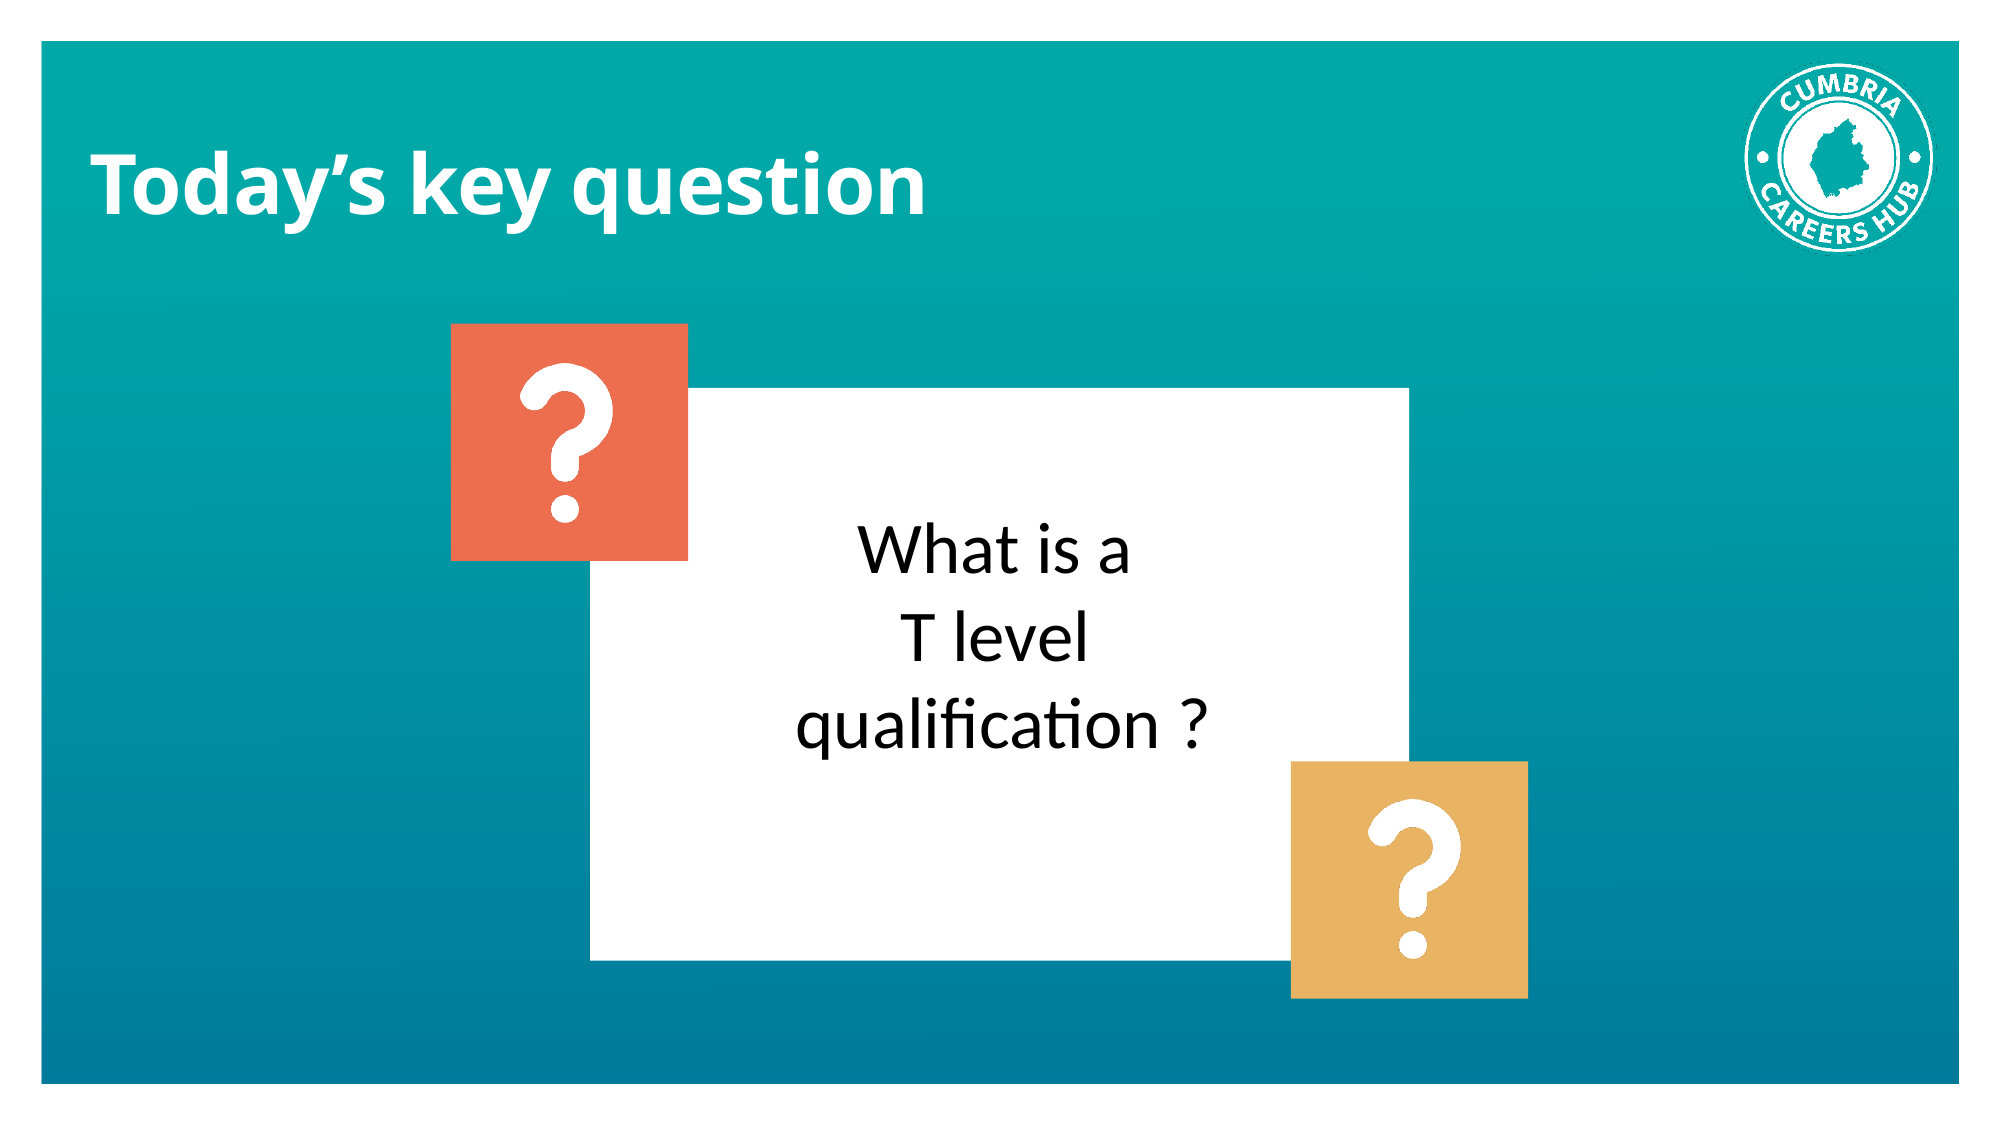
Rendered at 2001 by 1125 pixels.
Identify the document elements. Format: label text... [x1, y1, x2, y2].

text_box What is a T level qualification ? [623, 493, 1384, 771]
title Today’s key question [74, 122, 1725, 256]
picture [0, 0, 2000, 1125]
